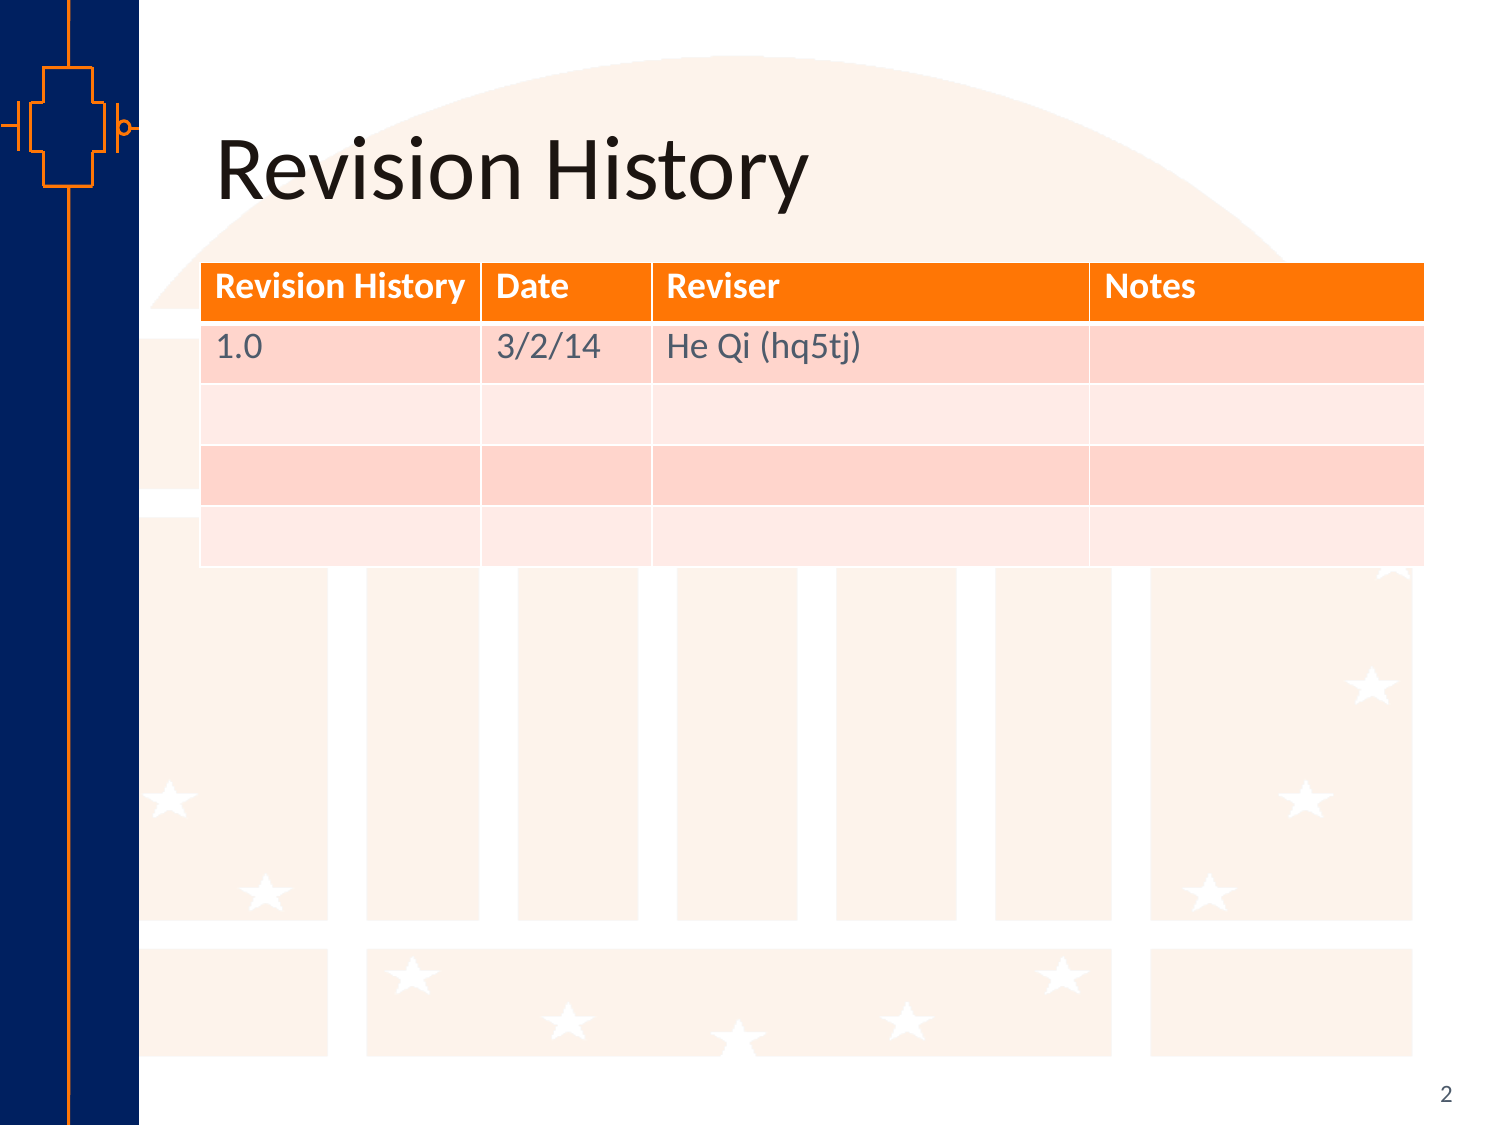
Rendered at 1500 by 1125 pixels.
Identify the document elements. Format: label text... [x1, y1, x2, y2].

table_cell [482, 446, 651, 505]
slide_number 2 [1425, 1062, 1488, 1123]
table_cell [1090, 507, 1424, 566]
table_cell [482, 507, 651, 566]
table_cell [653, 507, 1089, 566]
table_cell [482, 385, 651, 444]
table_cell [653, 446, 1089, 505]
table_header Revision History [201, 263, 480, 321]
table_cell [201, 385, 480, 444]
table_cell [1090, 446, 1424, 505]
table_cell [1090, 326, 1424, 383]
table_cell 3/2/14 [482, 326, 651, 383]
title Revision History [200, 37, 1388, 225]
table_header Reviser [653, 263, 1089, 321]
table_header Notes [1090, 263, 1424, 321]
table_cell [201, 446, 480, 505]
table_cell [201, 507, 480, 566]
table_header Date [482, 263, 651, 321]
table_cell [1090, 385, 1424, 444]
table_cell He Qi (hq5tj) [653, 326, 1089, 383]
table_cell [653, 385, 1089, 444]
table_cell 1.0 [201, 326, 480, 383]
